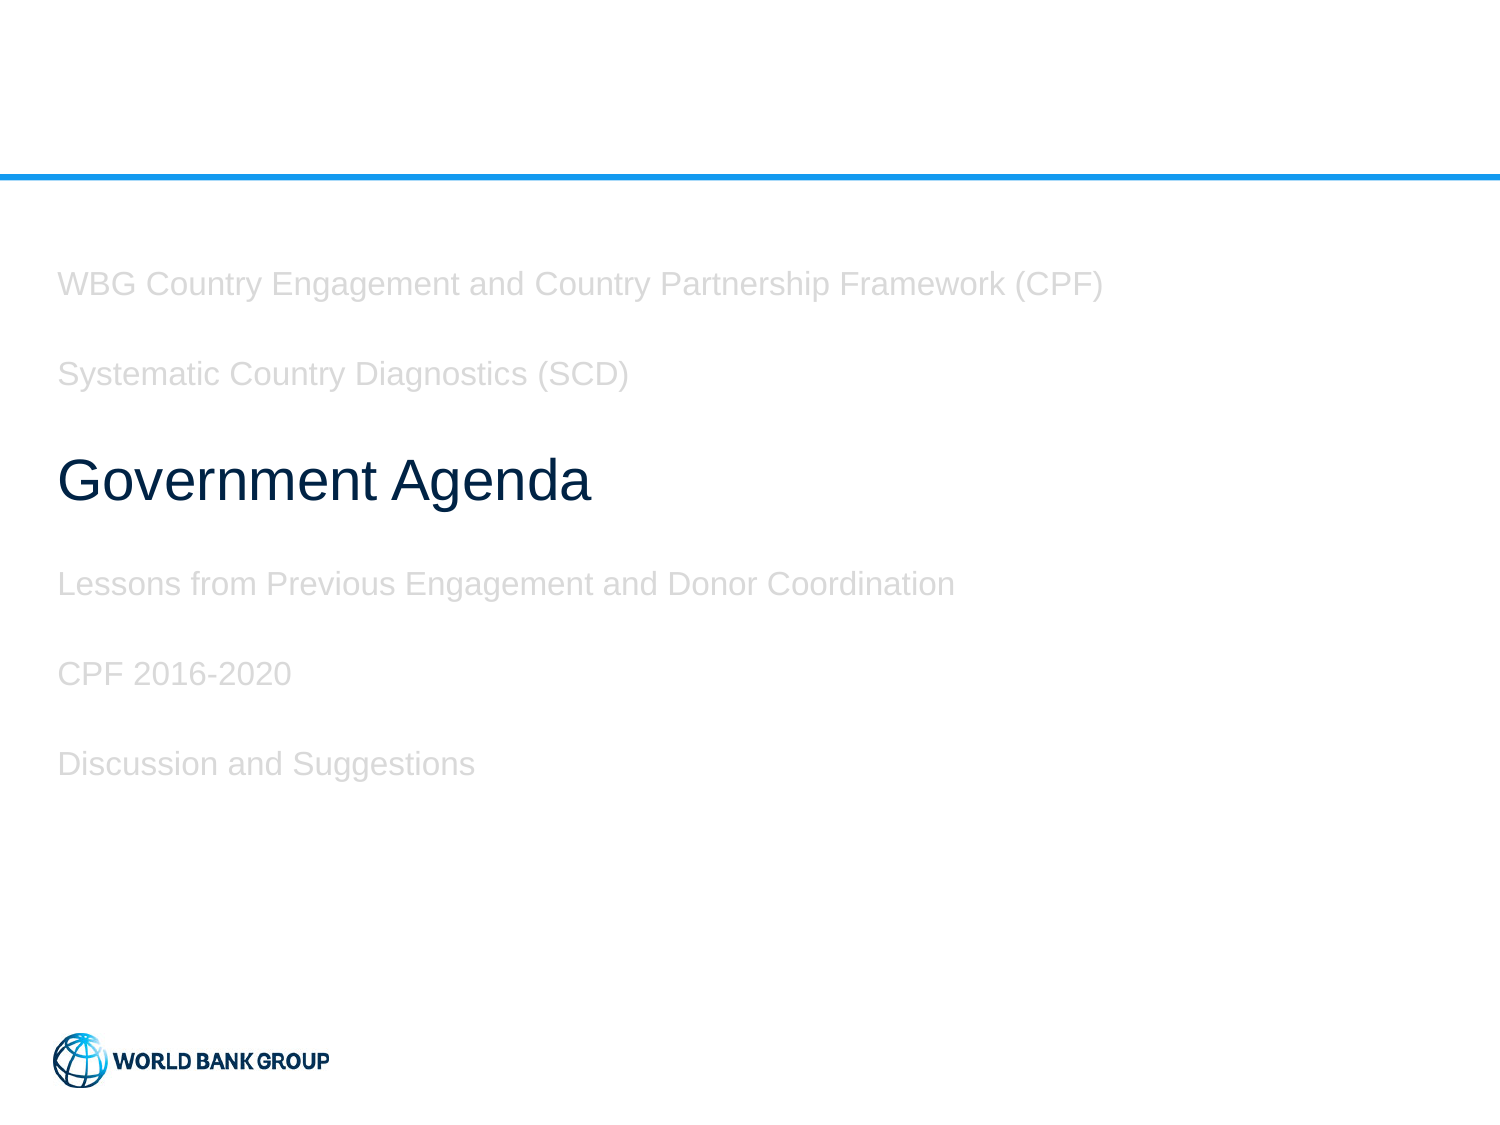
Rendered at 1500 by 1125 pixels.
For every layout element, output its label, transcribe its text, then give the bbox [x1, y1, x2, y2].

picture [0, 174, 1500, 180]
picture [77, 1045, 85, 1055]
list WBG Country Engagement and Country Partnership Framework (CPF) Systematic Country Diagnostics (SCD) Government Agenda Lessons from Previous Engagement and Donor Coordination CPF 2016-2020 Discussion and Suggestions [57, 262, 1448, 1020]
picture [69, 1043, 79, 1050]
picture [53, 1033, 329, 1088]
